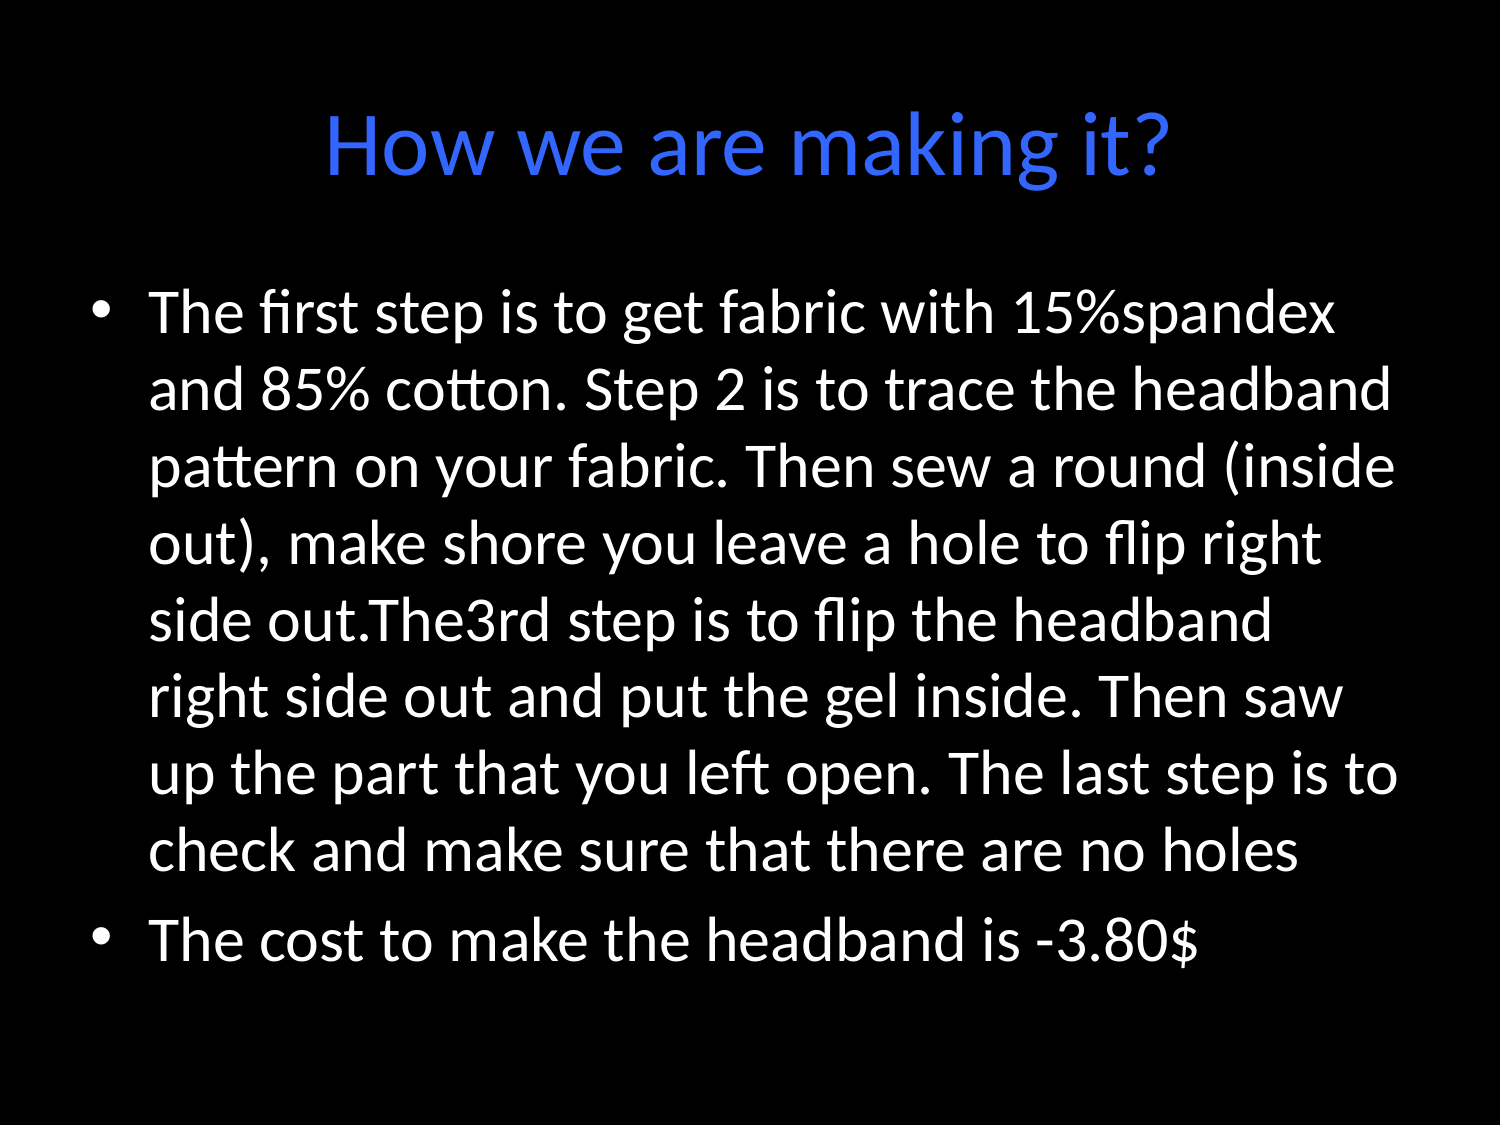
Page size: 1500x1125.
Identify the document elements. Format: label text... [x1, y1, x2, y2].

title How we are making it? [75, 45, 1425, 233]
list The first step is to get fabric with 15%spandex and 85% cotton. Step 2 is to trace the headband pattern on your fabric. Then sew a round (inside out), make shore you leave a hole to flip right side out.The3rd step is to flip the headband right side out and put the gel inside. Then saw up the part that you left open. The last step is to check and make sure that there are no holes The cost to make the headband is -3.80$ [75, 262, 1425, 1005]
